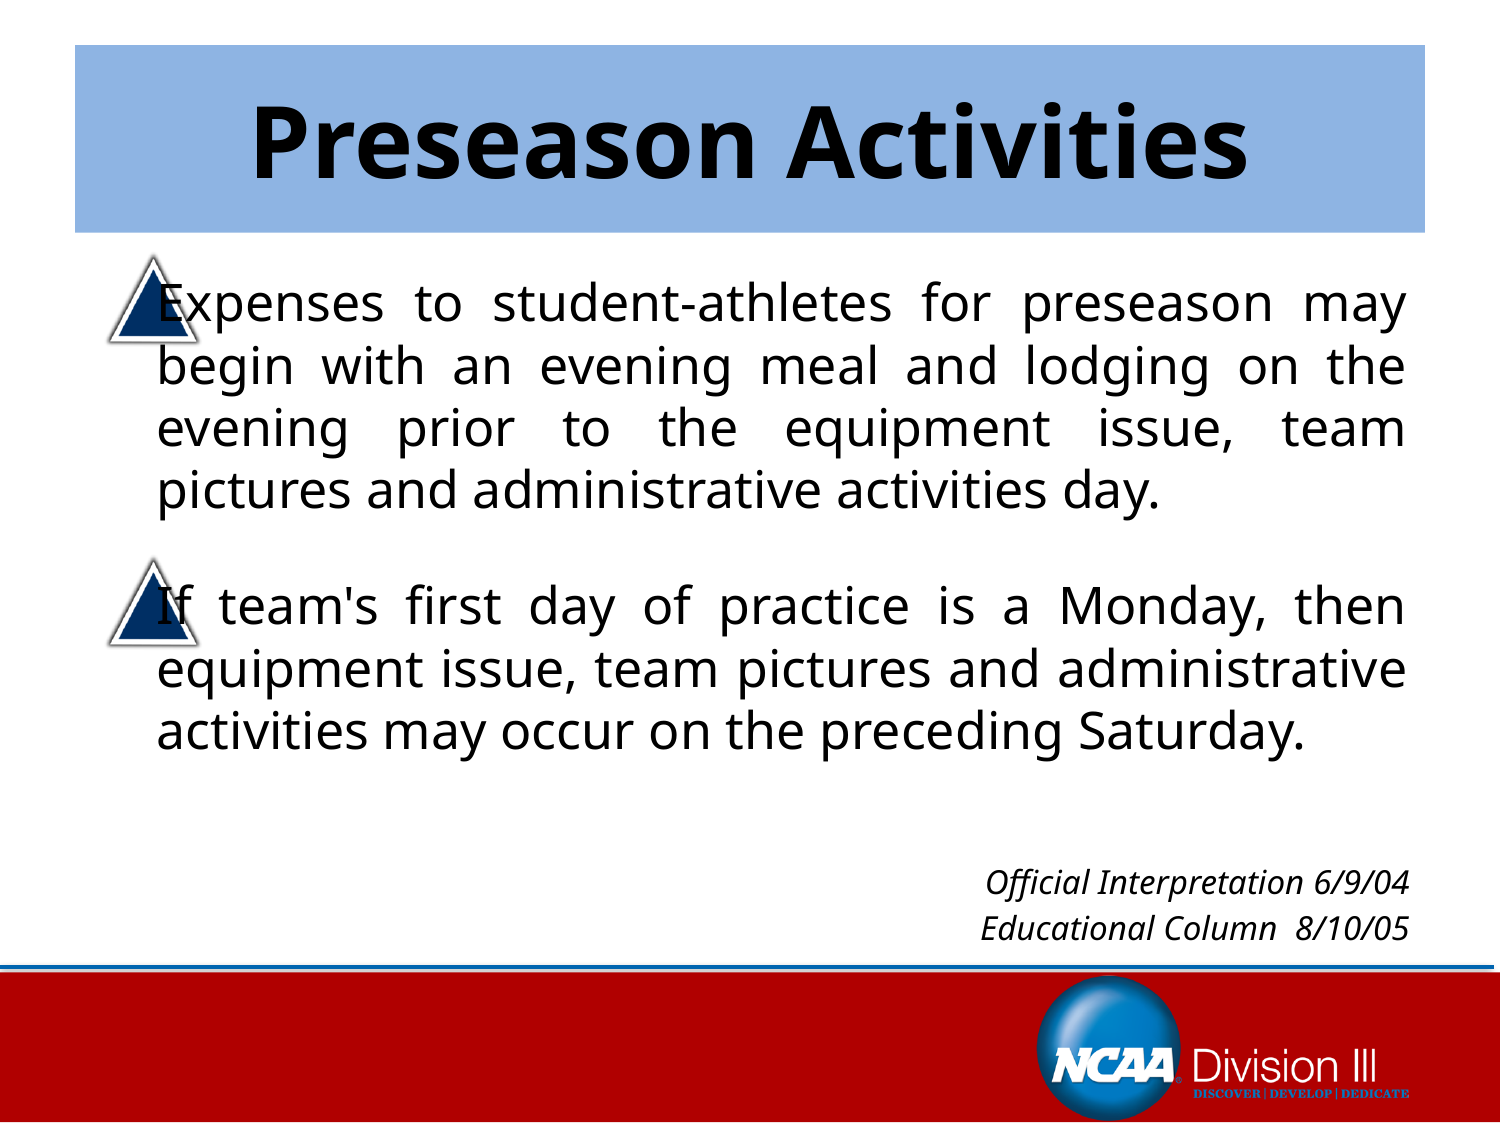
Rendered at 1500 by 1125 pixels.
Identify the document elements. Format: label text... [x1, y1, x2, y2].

picture [90, 541, 216, 667]
title Preseason Activities [75, 45, 1425, 233]
list Expenses to student-athletes for preseason may begin with an evening meal and lodging on the evening prior to the equipment issue, team pictures and administrative activities day. If team's first day of practice is a Monday, then equipment issue, team pictures and administrative activities may occur on the preceding Saturday. Official Interpretation 6/9/04 Educational Column 8/10/05 [75, 262, 1425, 994]
picture [90, 238, 216, 364]
picture [1021, 994, 1423, 1125]
